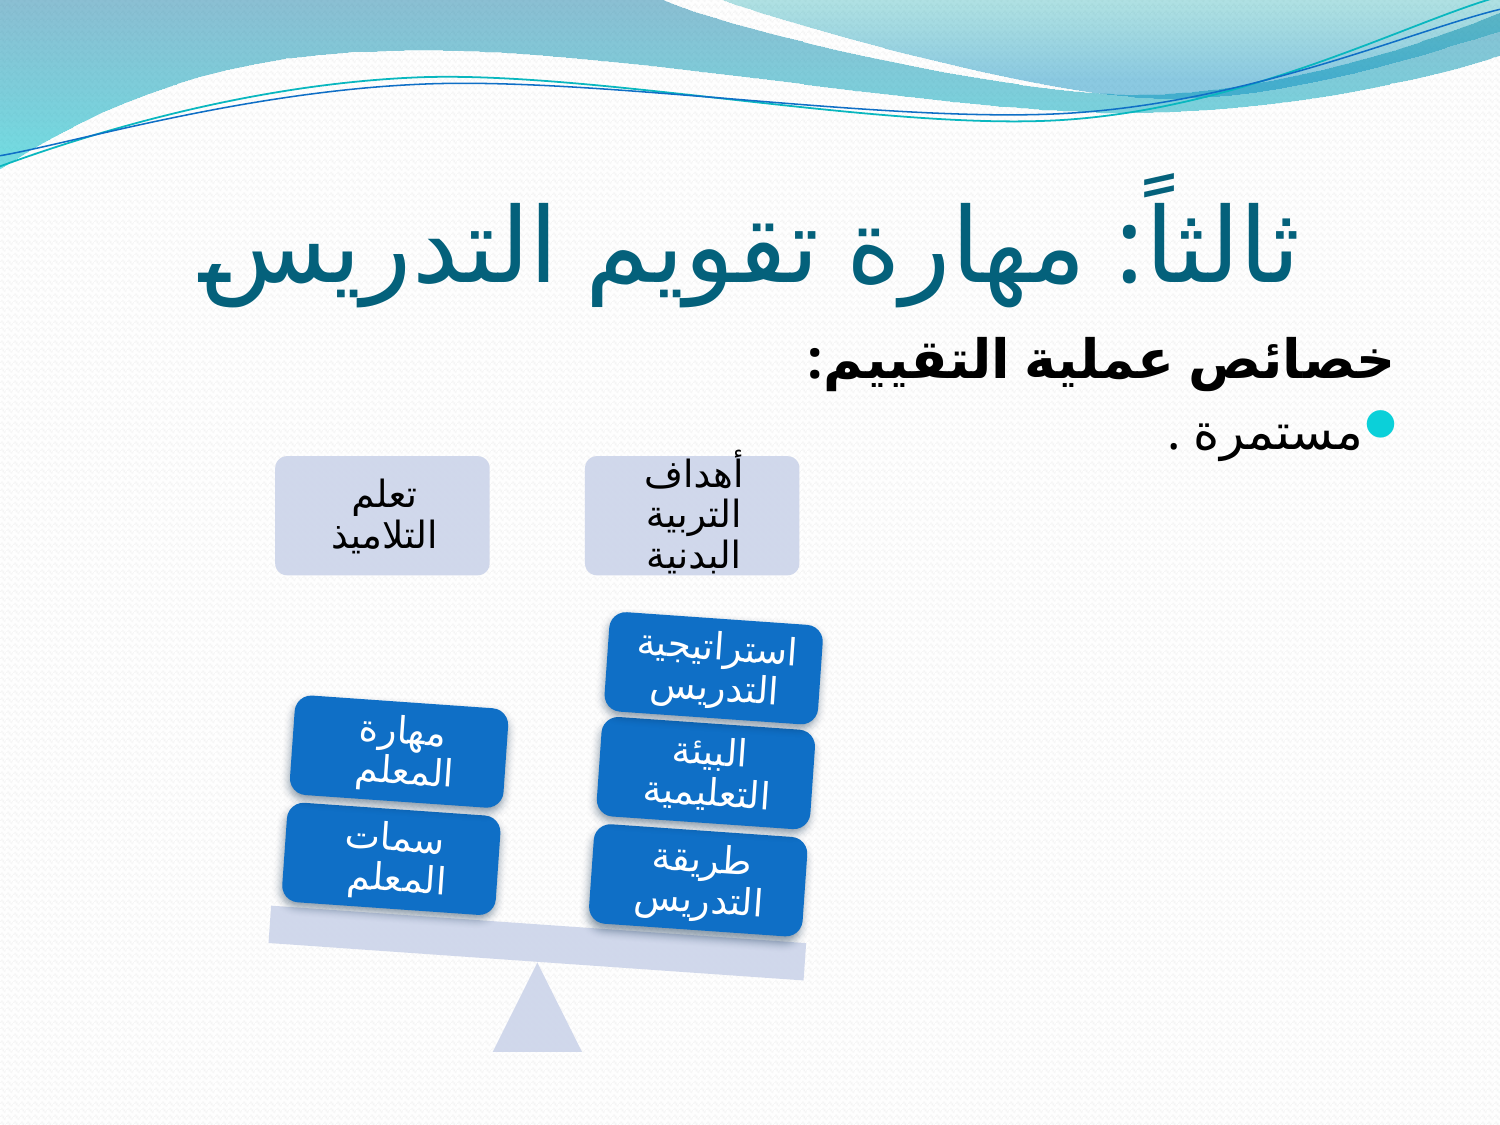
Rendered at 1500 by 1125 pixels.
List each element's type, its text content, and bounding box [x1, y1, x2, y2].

list خصائص عملية التقييم: مستمرة . [620, 317, 1425, 575]
title ثالثاً: مهارة تقويم التدريس [75, 115, 1425, 303]
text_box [100, 455, 975, 1053]
